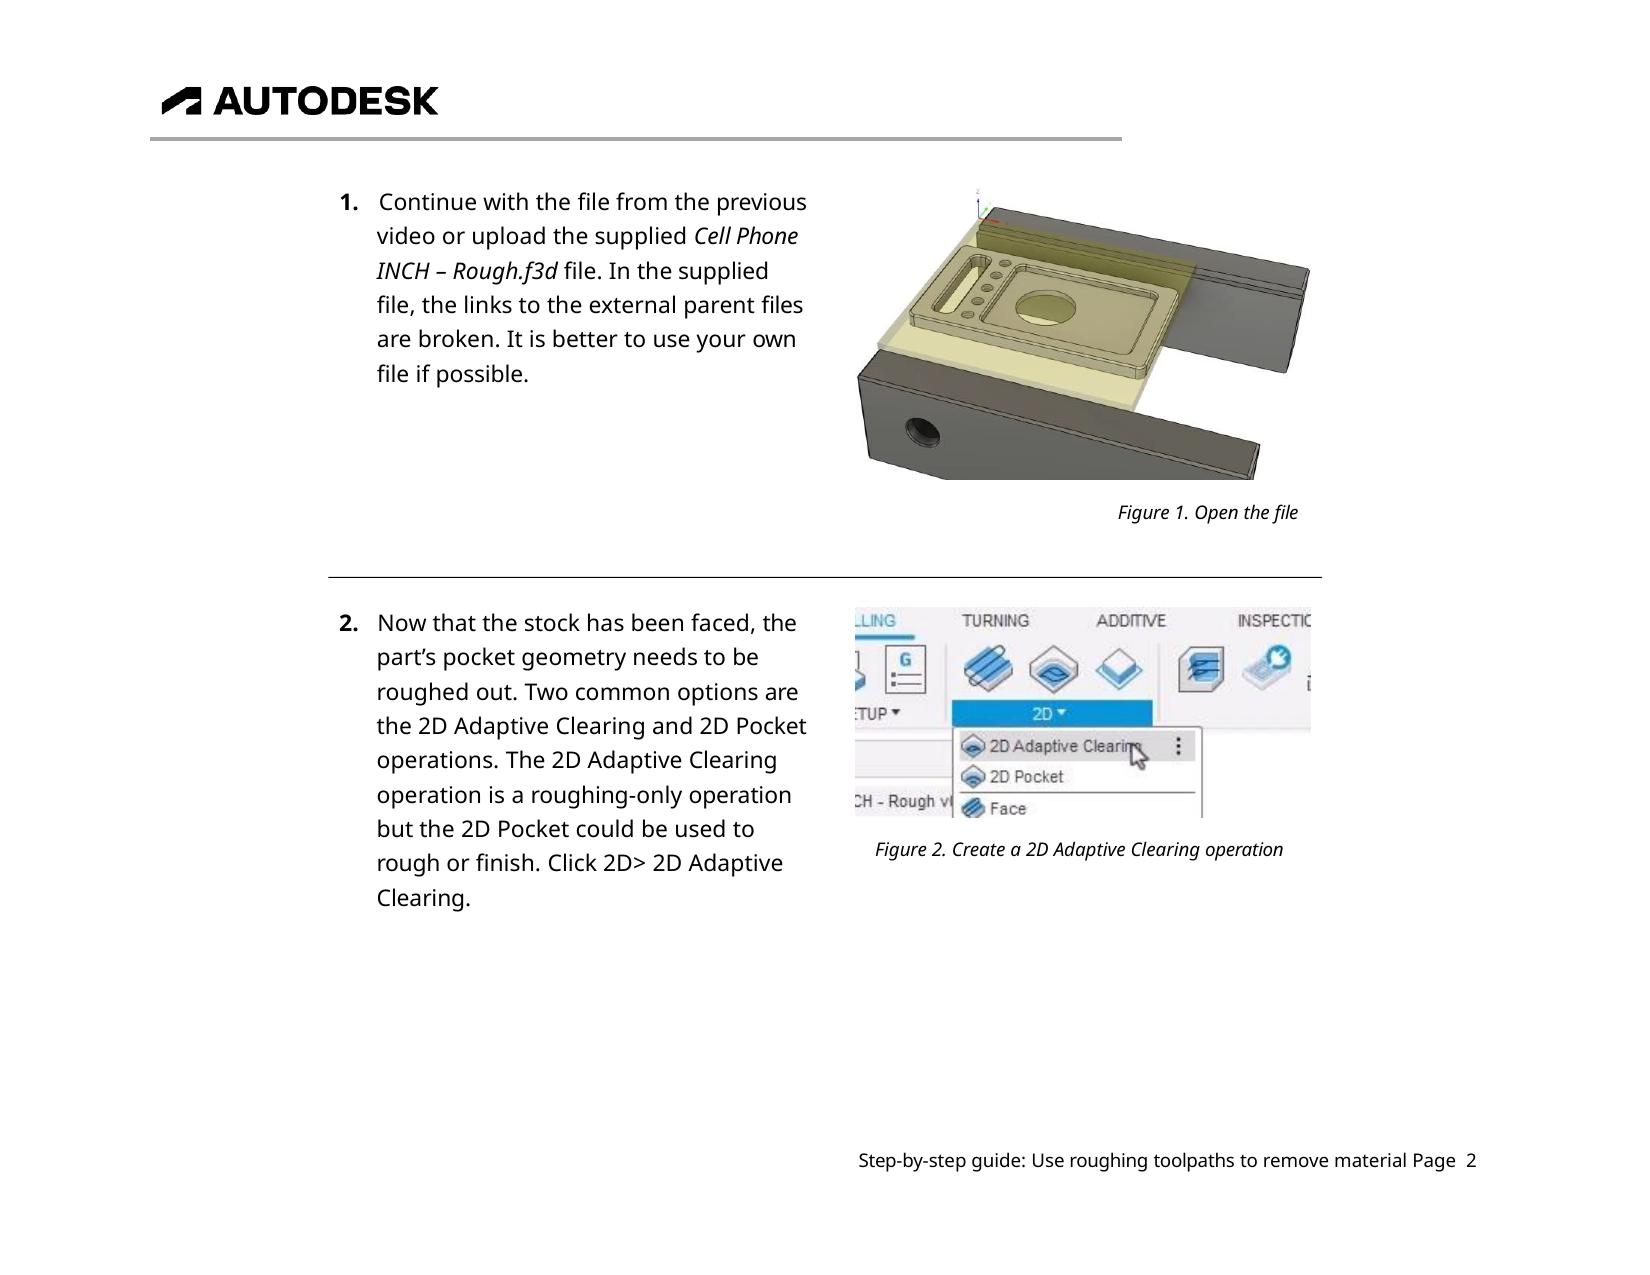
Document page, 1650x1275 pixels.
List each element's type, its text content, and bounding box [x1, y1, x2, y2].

text_box 2. Now that the stock has been faced, the part’s pocket geometry needs to be roughed out. Two common options are the 2D Adaptive Clearing and 2D Pocket operations. The 2D Adaptive Clearing operation is a roughing-only operation but the 2D Pocket could be used to rough or finish. Click 2D> 2D Adaptive Clearing. [337, 599, 825, 911]
text_box 1. Continue with the file from the previous video or upload the supplied Cell Phone INCH – Rough.f3d file. In the supplied file, the links to the external parent files are broken. It is better to use your own file if possible. [337, 178, 814, 387]
text_box Figure 1. Open the file [1115, 498, 1313, 523]
text_box Figure 2. Create a 2D Adaptive Clearing operation [873, 835, 1313, 861]
picture [854, 607, 1311, 818]
picture [161, 86, 439, 115]
slide_number Step-by-step guide: Use roughing toolpaths to remove material Page 10 [856, 1145, 1509, 1275]
picture [854, 186, 1311, 480]
